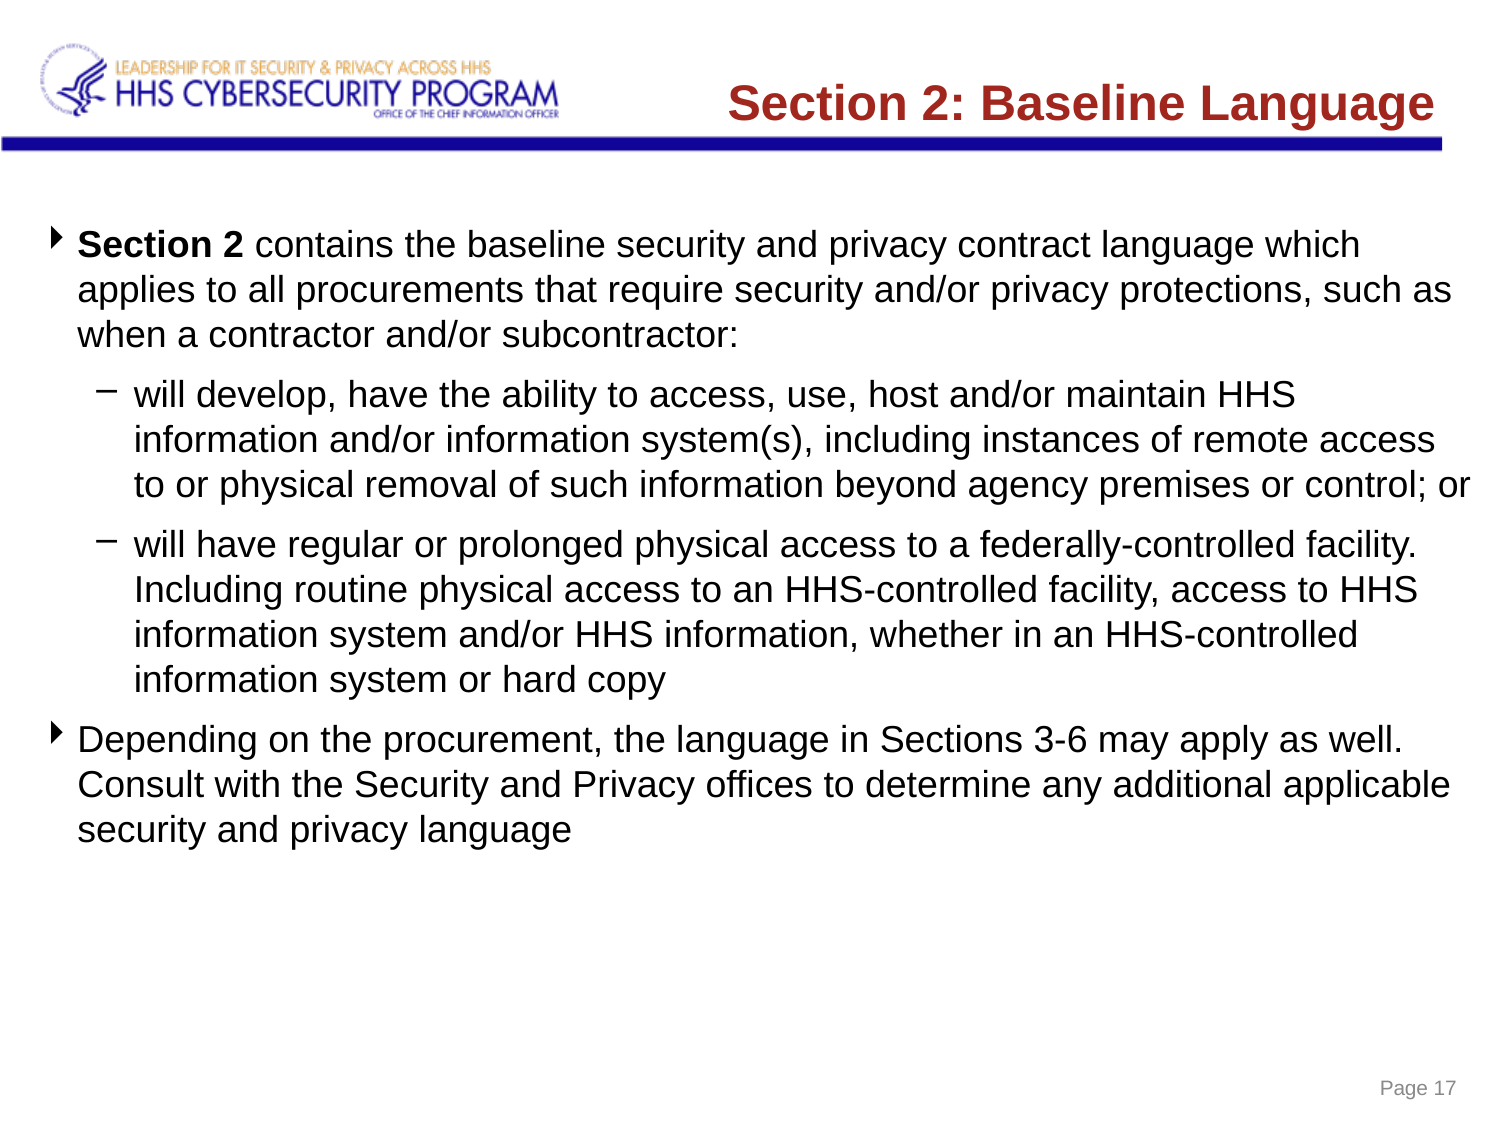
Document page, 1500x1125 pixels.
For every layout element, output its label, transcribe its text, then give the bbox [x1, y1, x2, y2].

slide_number Page 17 [1121, 1065, 1472, 1110]
title Section 2: Baseline Language [712, 24, 1463, 138]
picture [0, 0, 1443, 234]
list Section 2 contains the baseline security and privacy contract language which applies to all procurements that require security and/or privacy protections, such as when a contractor and/or subcontractor: will develop, have the ability to access, use, host and/or maintain HHS information and/or information system(s), including instances of remote access to or physical removal of such information beyond agency premises or control; or will have regular or prolonged physical access to a federally-controlled facility. Including routine physical access to an HHS-controlled facility, access to HHS information system and/or HHS information, whether in an HHS-controlled information system or hard copy Depending on the procurement, the language in Sections 3-6 may apply as well. Consult with the Security and Privacy offices to determine any additional applicable security and privacy language [24, 212, 1488, 988]
